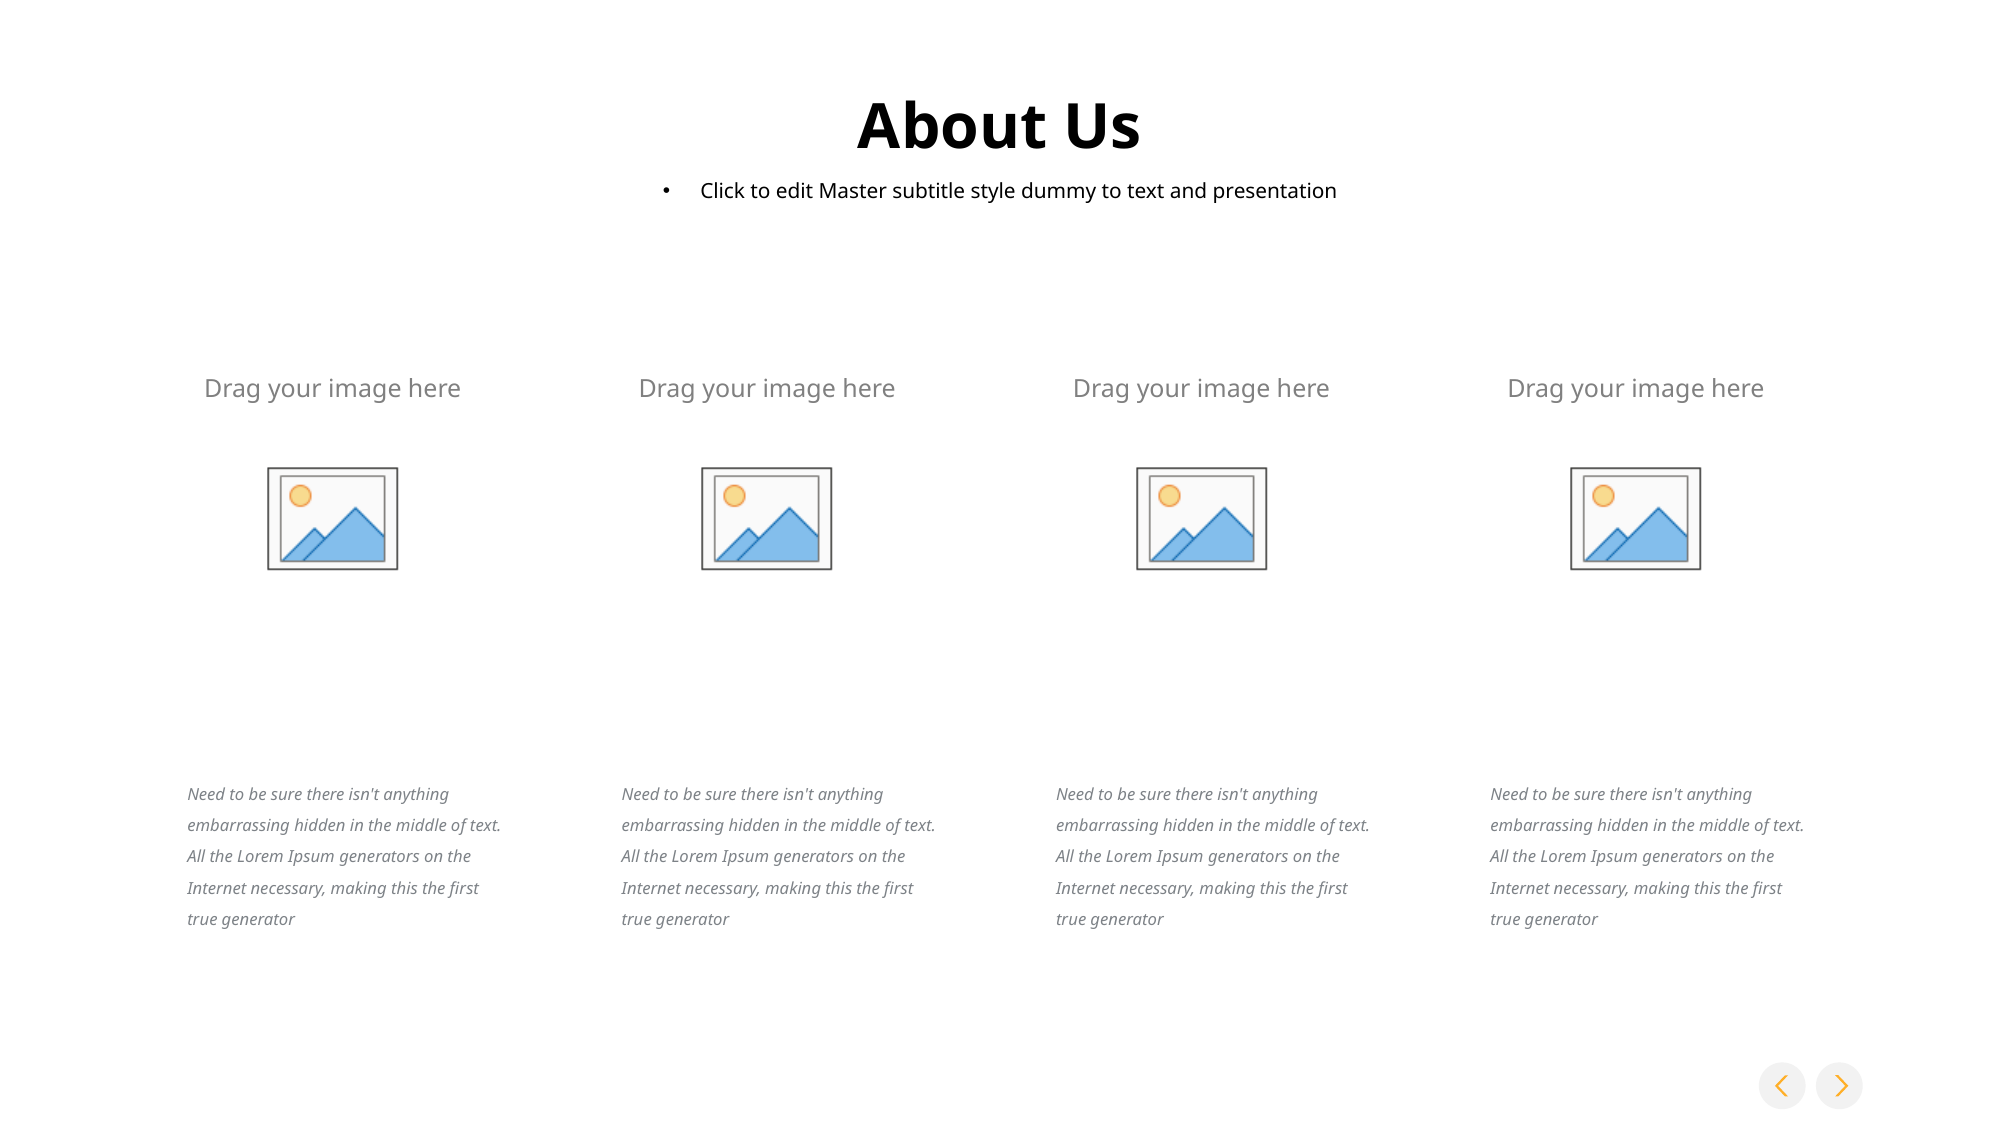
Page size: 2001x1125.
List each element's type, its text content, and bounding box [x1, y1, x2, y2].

title About Us [137, 78, 1863, 179]
picture [1041, 365, 1363, 673]
picture [606, 365, 928, 673]
text_box Need to be sure there isn't anything embarrassing hidden in the middle of text. All the Lorem Ipsum generators on the Internet necessary, making this the first true generator [172, 784, 525, 917]
picture [1475, 365, 1797, 673]
text_box Need to be sure there isn't anything embarrassing hidden in the middle of text. All the Lorem Ipsum generators on the Internet necessary, making this the first true generator [606, 784, 959, 917]
picture [172, 365, 494, 673]
subtitle Click to edit Master subtitle style dummy to text and presentation [137, 179, 1863, 204]
text_box Need to be sure there isn't anything embarrassing hidden in the middle of text. All the Lorem Ipsum generators on the Internet necessary, making this the first true generator [1041, 784, 1394, 917]
text_box Need to be sure there isn't anything embarrassing hidden in the middle of text. All the Lorem Ipsum generators on the Internet necessary, making this the first true generator [1475, 784, 1828, 917]
